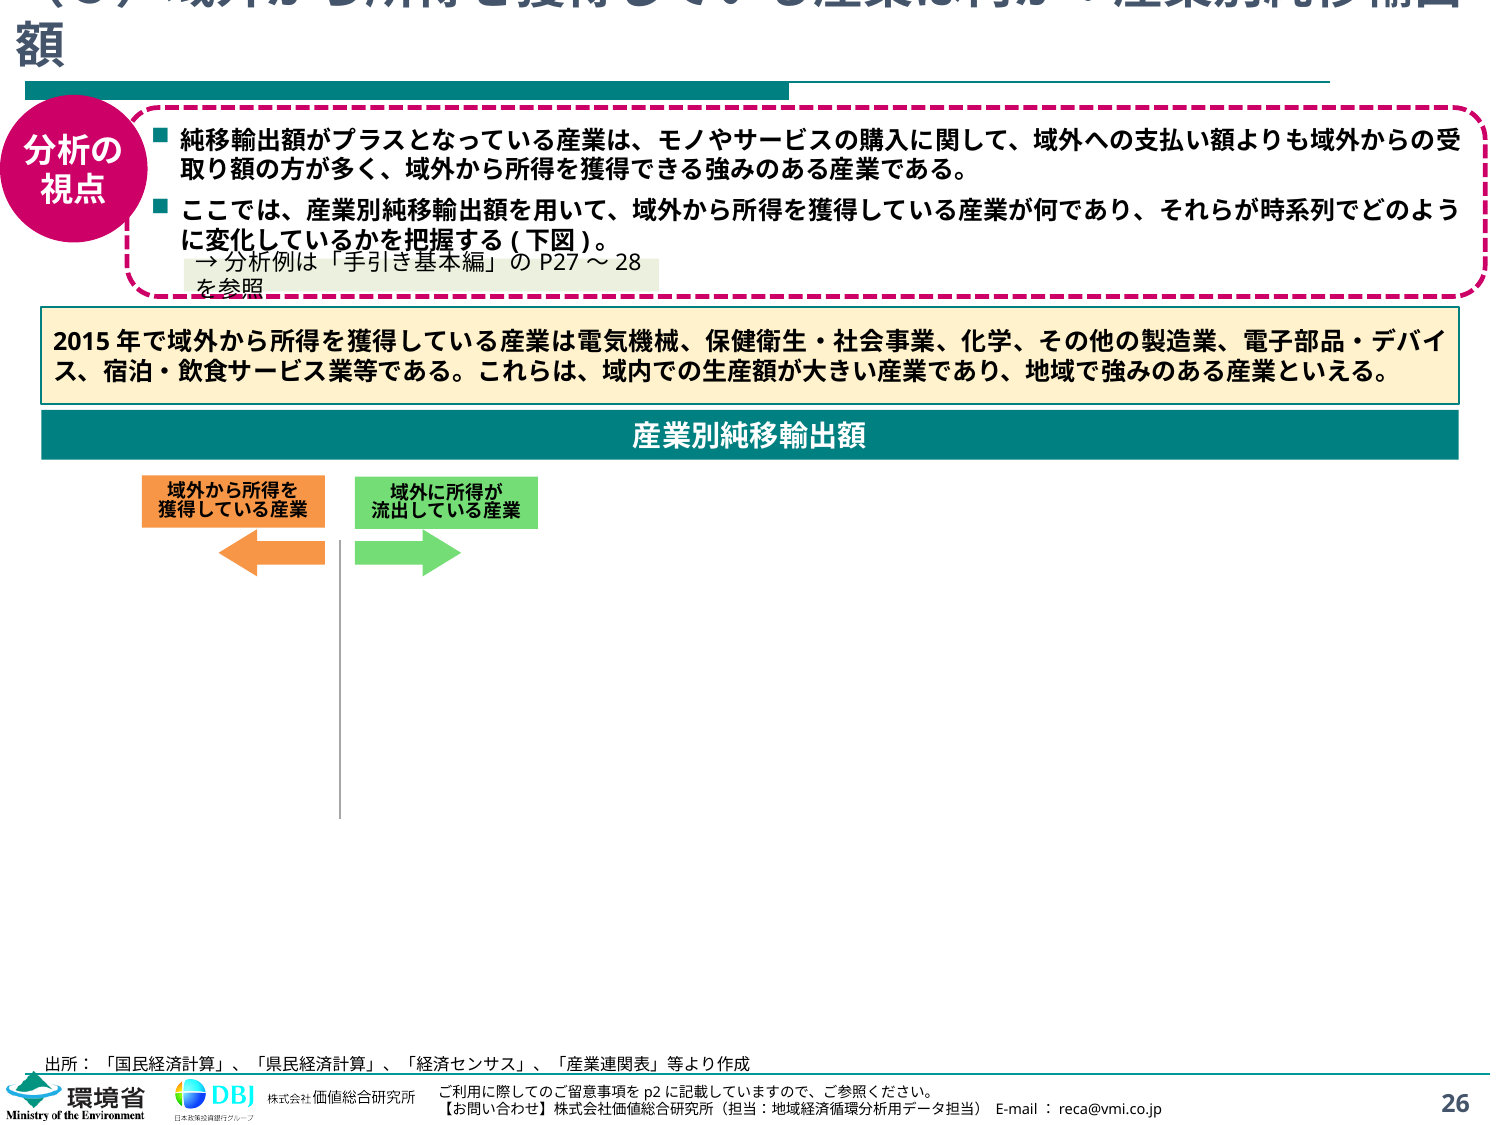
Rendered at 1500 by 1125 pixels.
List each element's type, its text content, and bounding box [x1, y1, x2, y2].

text_box 2015年で域外から所得を獲得している産業は電気機械、保健衛生・社会事業、化学、その他の製造業、電子部品・デバイス、宿泊・飲食サービス業等である。これらは、域内での生産額が大きい産業であり、地域で強みのある産業といえる。 [41, 307, 1459, 405]
picture [171, 1082, 419, 1125]
text_box →分析例は「手引き基本編」のP27～28を参照 [183, 258, 659, 292]
text_box 域外から所得を 獲得している産業 [141, 475, 325, 528]
slide_number 26 [1411, 1079, 1500, 1122]
text_box [354, 529, 462, 577]
picture [2, 1071, 148, 1125]
text_box [218, 529, 325, 577]
text_box 出所： 「国民経済計算」、「県民経済計算」、「経済センサス」、「産業連関表」等より作成 [29, 1046, 823, 1082]
text_box 域外に所得が 流出している産業 [354, 476, 538, 529]
text_box 分析の 視点 [0, 94, 148, 243]
title （３）域外から所得を獲得している産業は何か：産業別純移輸出額 [0, 0, 1486, 82]
text_box 純移輸出額がプラスとなっている産業は、モノやサービスの購入に関して、域外への支払い額よりも域外からの受取り額の方が多く、域外から所得を獲得できる強みのある産業である。 ここでは、産業別純移輸出額を用いて、域外から所得を獲得している産業が何であり、それらが時系列でどのように変化しているかを把握する(下図)。 [126, 107, 1486, 297]
text_box 産業別純移輸出額 [41, 409, 1459, 460]
